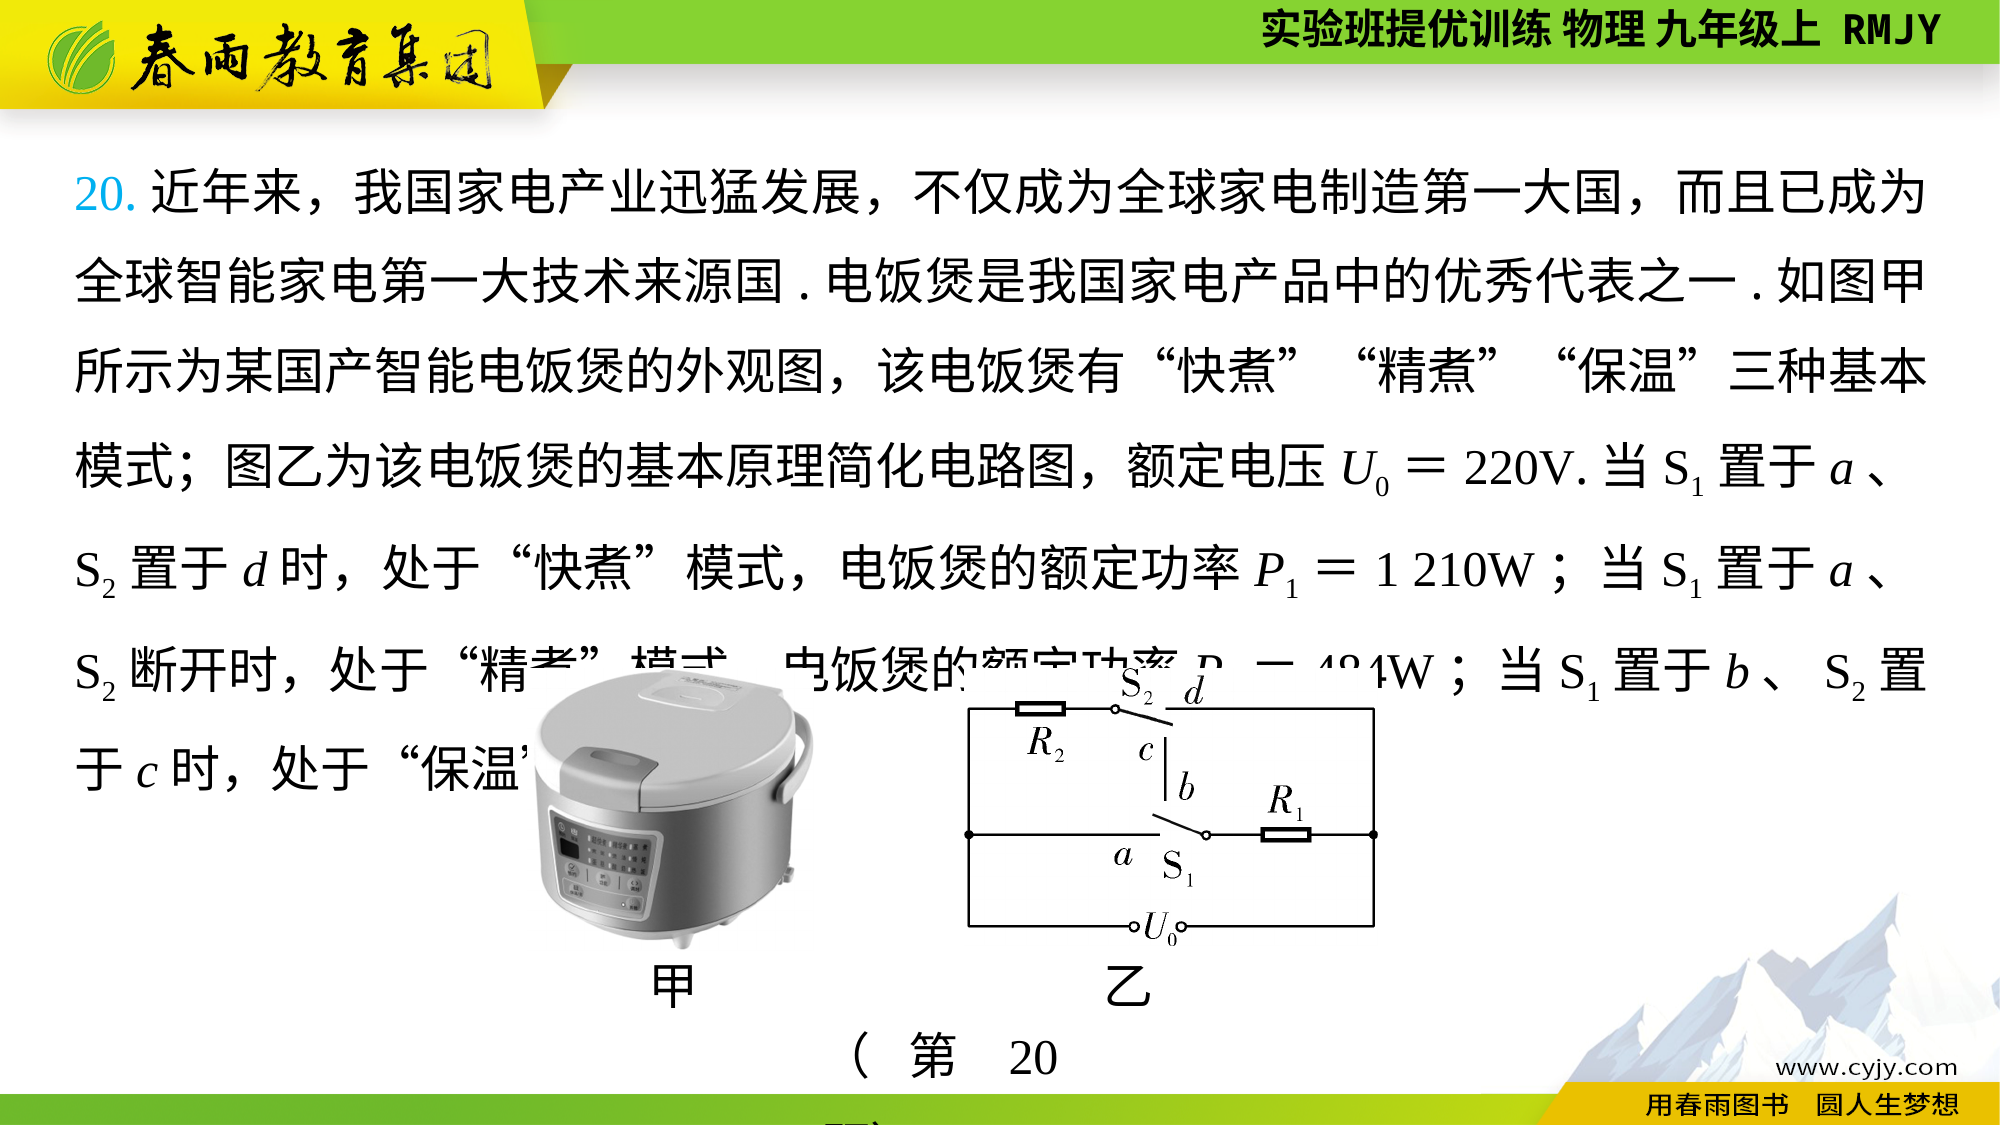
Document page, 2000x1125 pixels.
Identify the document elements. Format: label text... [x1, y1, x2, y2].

text_box 甲 乙 [633, 916, 1225, 1022]
picture [0, 0, 2000, 1125]
list 20.近年来，我国家电产业迅猛发展，不仅成为全球家电制造第一大国，而且已成为全球智能家电第一大技术来源国.电饭煲是我国家电产品中的优秀代表之一.如图甲所示为某国产智能电饭煲的外观图，该电饭煲有“快煮”“精煮”“保温”三种基本模式；图乙为该电饭煲的基本原理简化电路图，额定电压U0＝220V.当S1置于a、S2置于d时，处于“快煮”模式，电饭煲的额定功率P1＝1 210W；当S1置于a、S2断开时，处于“精煮”模式，电饭煲的额定功率P2＝484W；当S1置于b、S2置于c时，处于“保温”模式.求： [59, 122, 1944, 763]
text_box （第20题） [805, 987, 1086, 1093]
